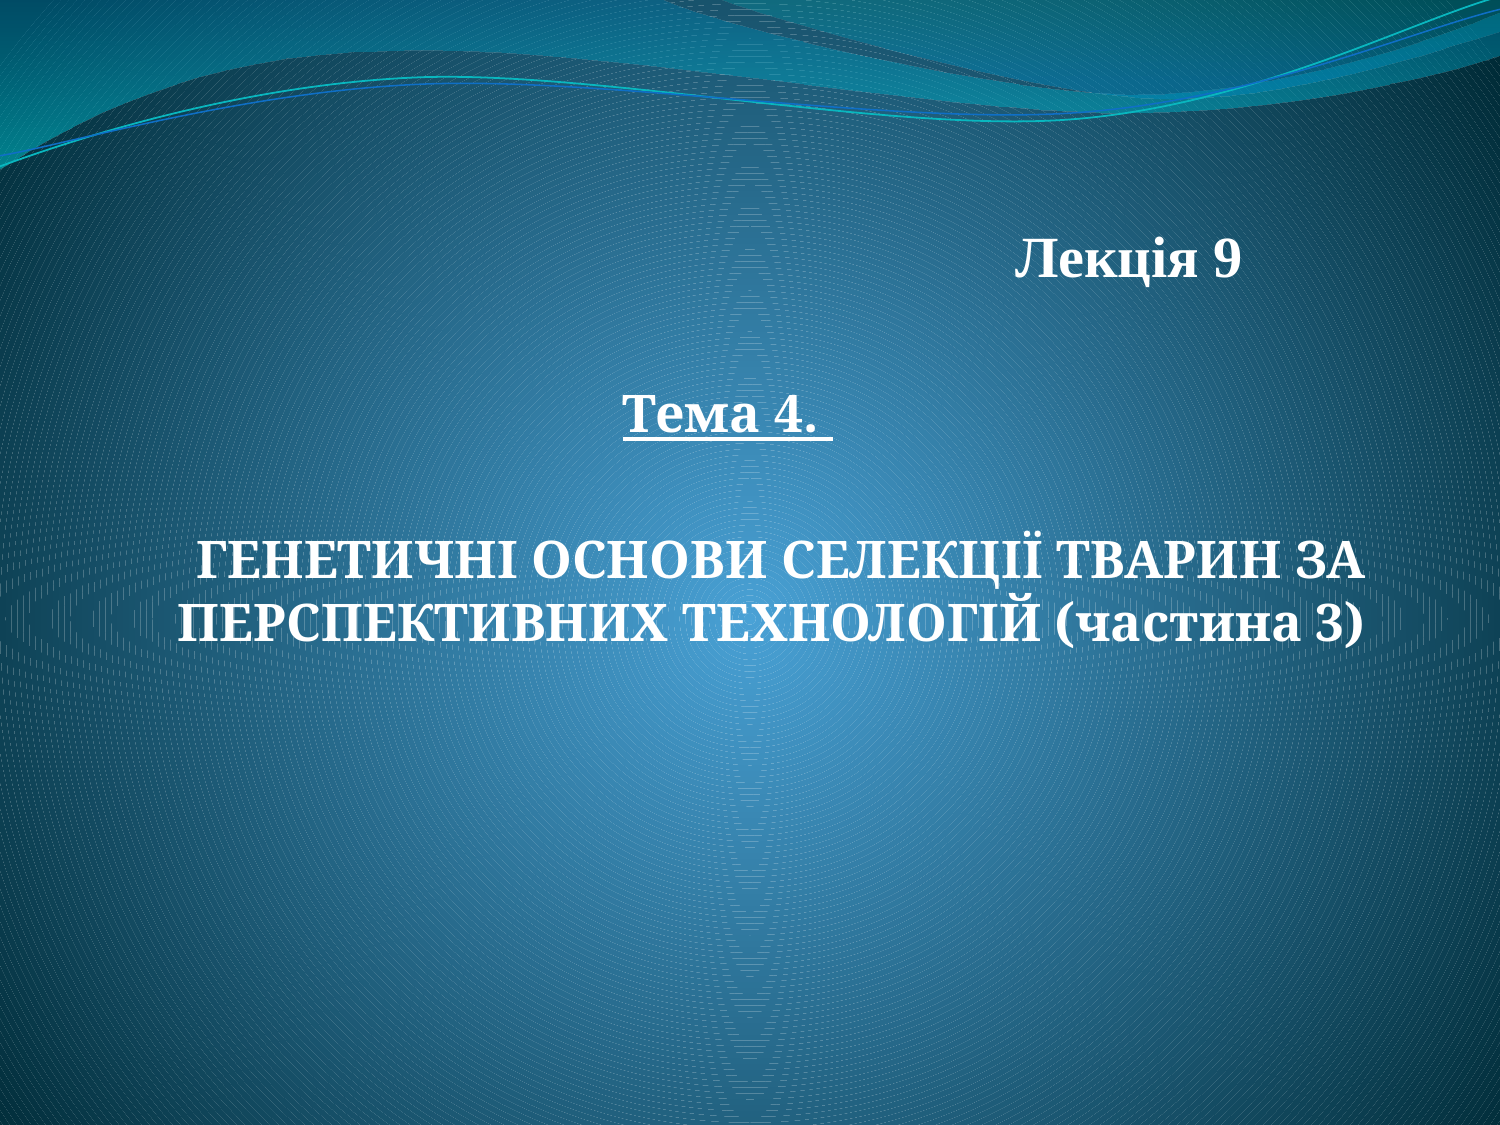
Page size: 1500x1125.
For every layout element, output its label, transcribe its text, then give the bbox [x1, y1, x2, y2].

title Лекція 9 [513, 125, 1246, 360]
subtitle Тема 4. ГЕНЕТИЧНІ ОСНОВИ СЕЛЕКЦІЇ ТВАРИН ЗА ПЕРСПЕКТИВНИХ ТЕХНОЛОГІЙ (частина 3) [88, 373, 1377, 661]
